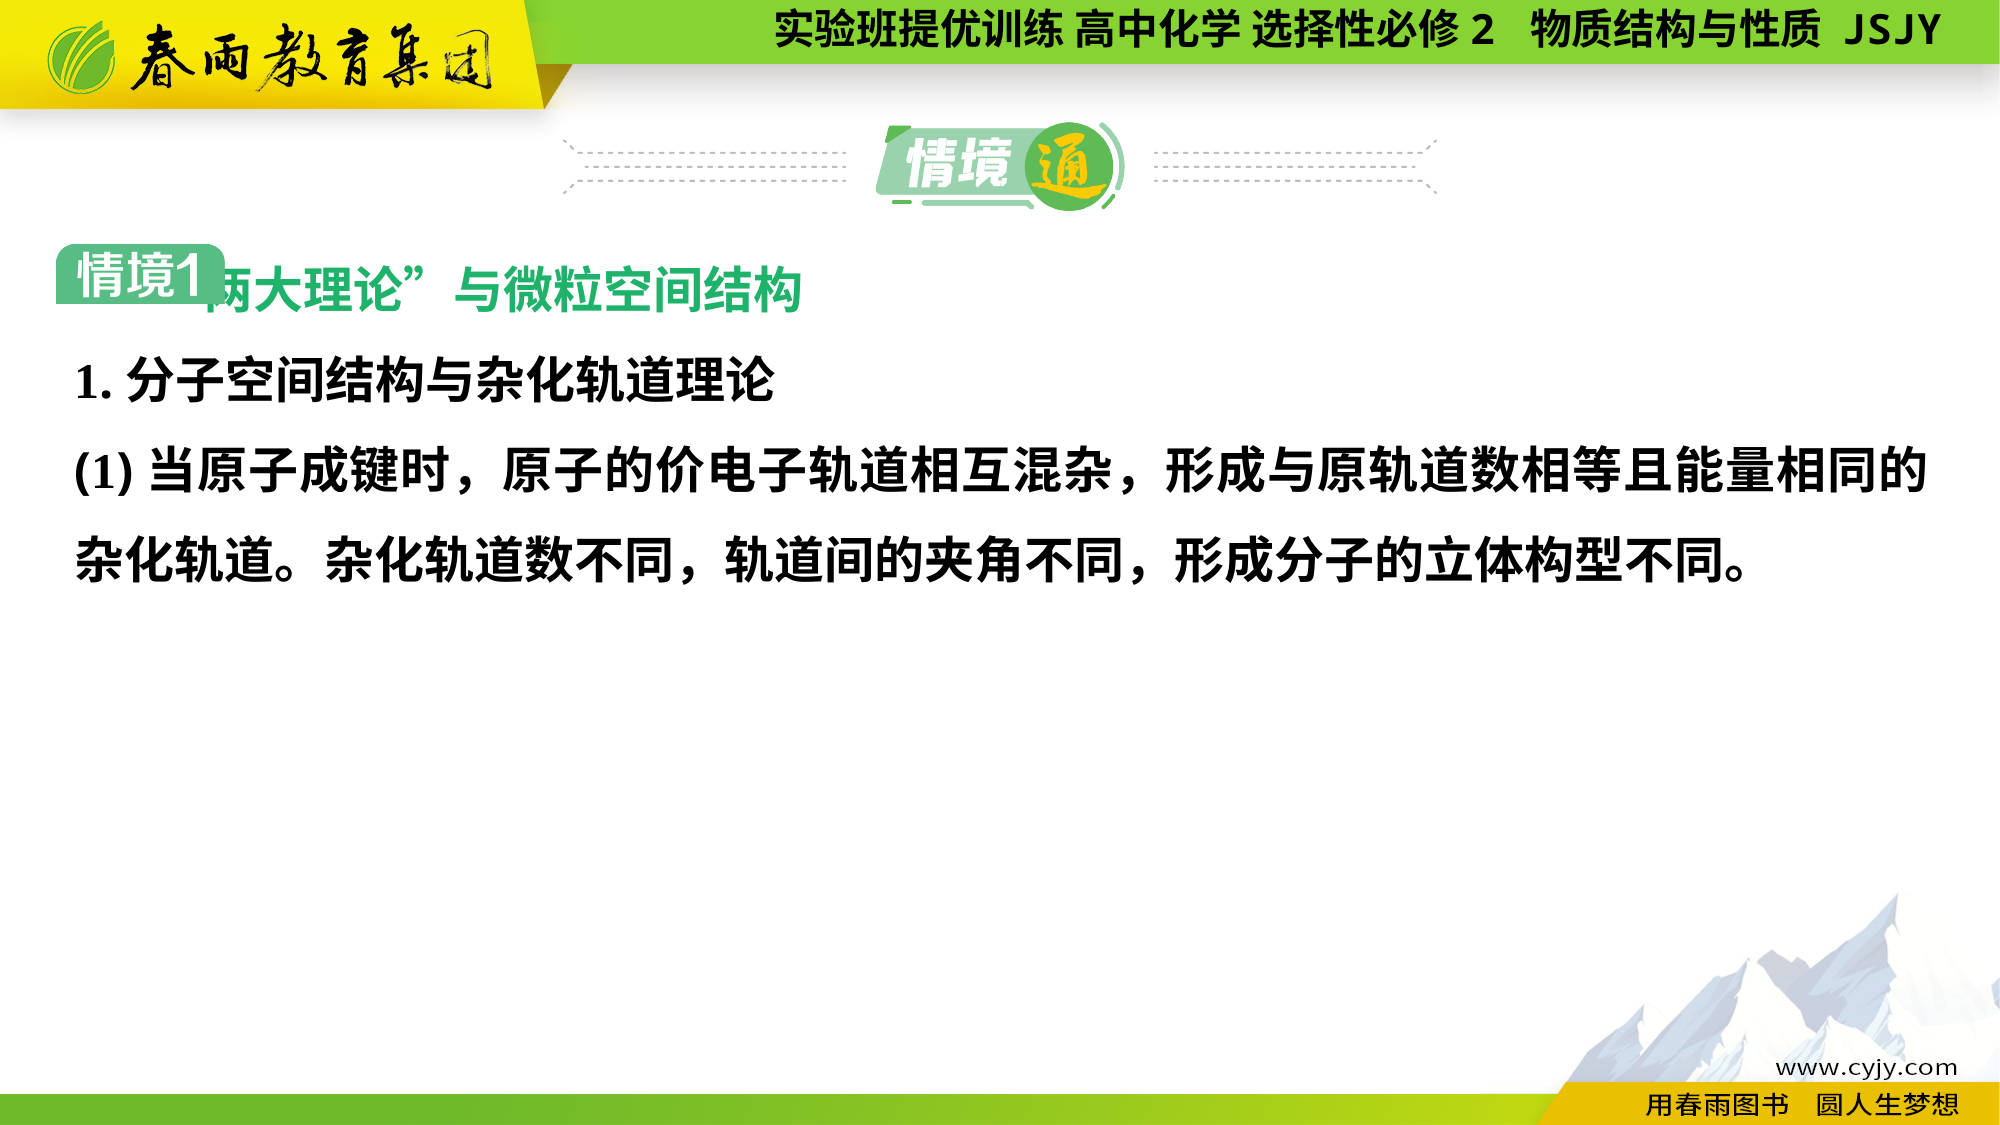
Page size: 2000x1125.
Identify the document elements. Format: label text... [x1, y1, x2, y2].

list “两大理论”与微粒空间结构 1.分子空间结构与杂化轨道理论 (1)当原子成键时，原子的价电子轨道相互混杂，形成与原轨道数相等且能量相同的杂化轨道。杂化轨道数不同，轨道间的夹角不同，形成分子的立体构型不同。 [59, 221, 1944, 601]
picture [0, 0, 2000, 1125]
